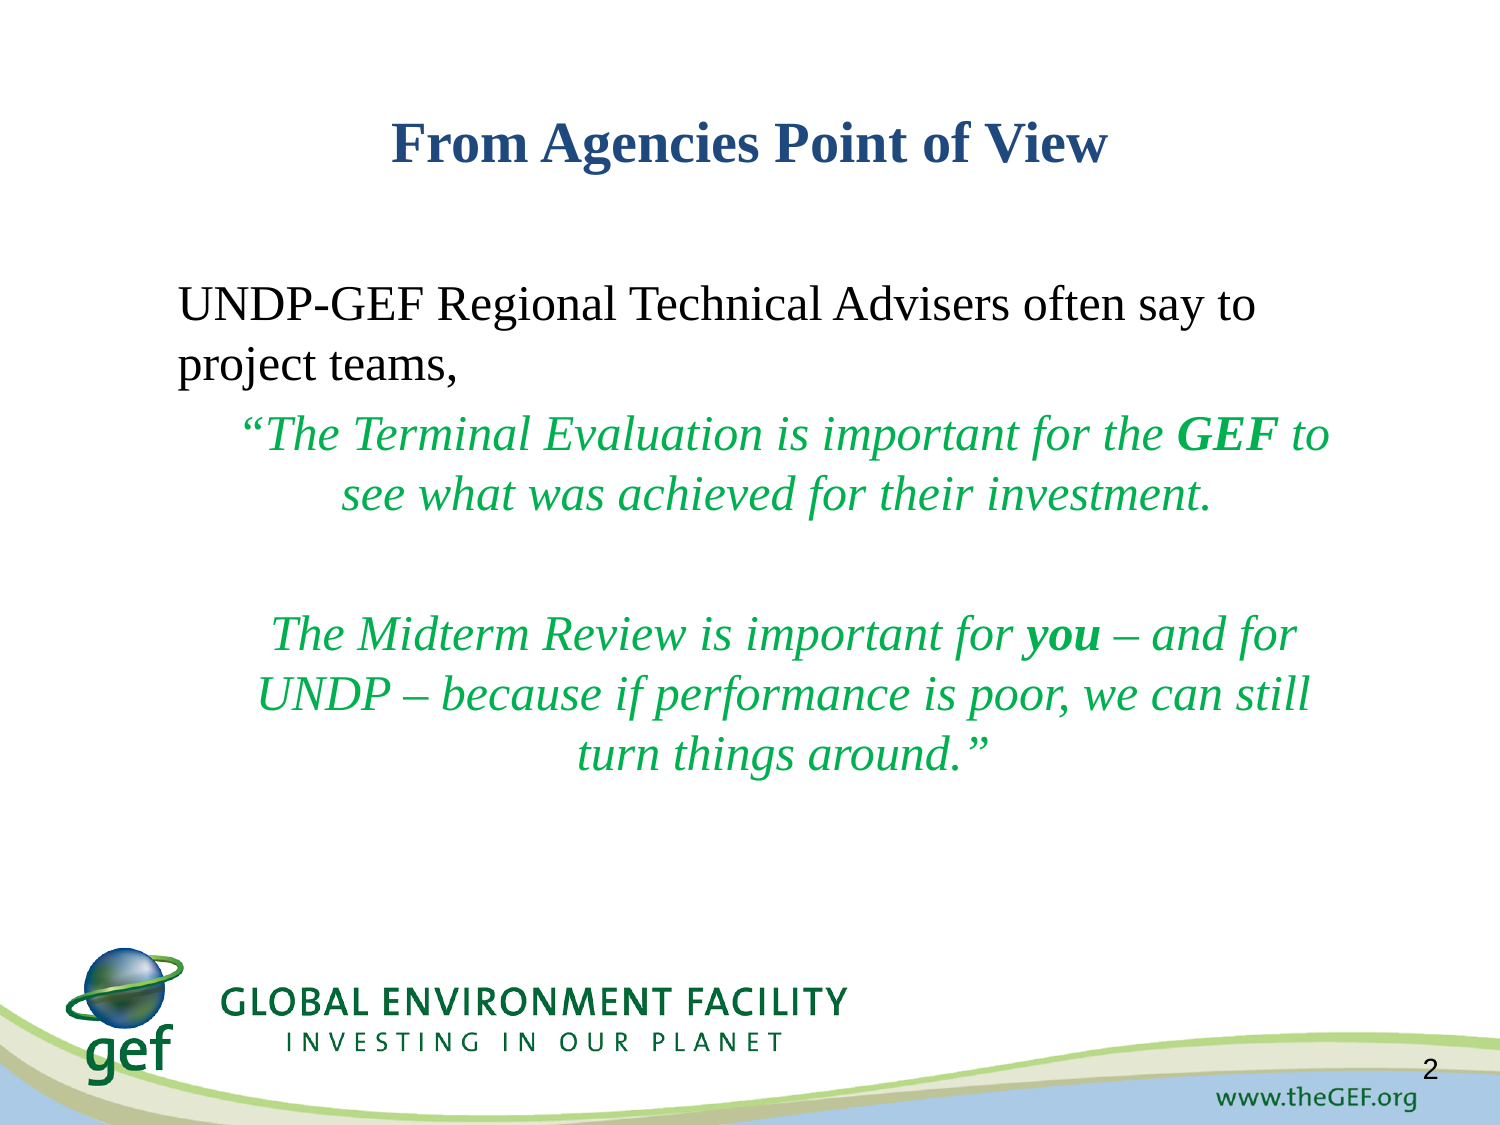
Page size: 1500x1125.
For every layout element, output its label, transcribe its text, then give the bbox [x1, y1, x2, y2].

picture [0, 920, 1500, 1125]
title From Agencies Point of View [74, 44, 1426, 233]
list UNDP-GEF Regional Technical Advisers often say to project teams, “The Terminal Evaluation is important for the GEF to see what was achieved for their investment. The Midterm Review is important for you – and for UNDP – because if performance is poor, we can still turn things around.” [162, 262, 1351, 901]
slide_number 2 [1407, 1042, 1500, 1103]
